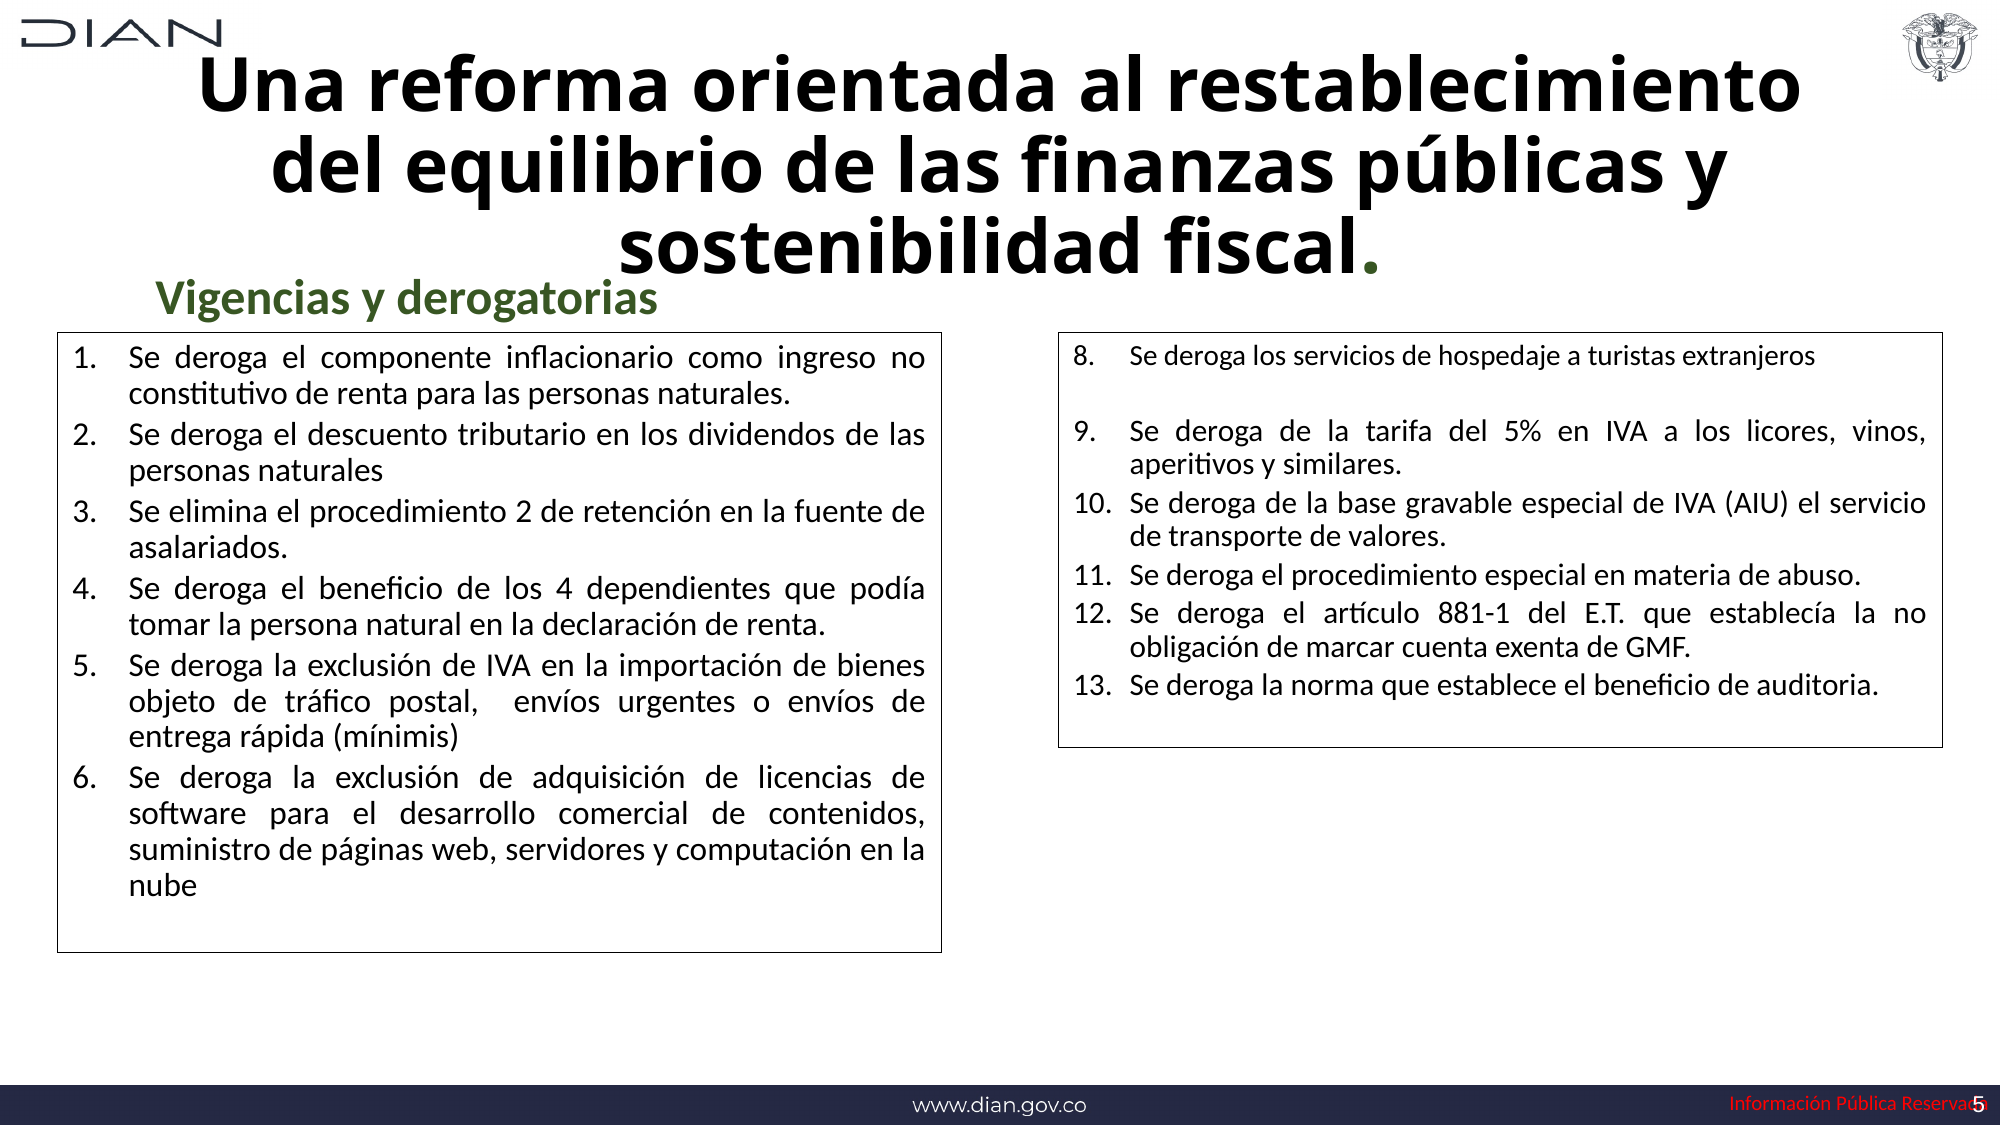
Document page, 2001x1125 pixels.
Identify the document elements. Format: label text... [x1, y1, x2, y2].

picture [1882, 0, 2000, 100]
slide_number 5 [1550, 1085, 2000, 1122]
text_box Vigencias y derogatorias [140, 257, 674, 332]
text_box Se deroga el componente inflacionario como ingreso no constitutivo de renta para las personas naturales. Se deroga el descuento tributario en los dividendos de las personas naturales Se elimina el procedimiento 2 de retención en la fuente de asalariados. Se deroga el beneficio de los 4 dependientes que podía tomar la persona natural en la declaración de renta. Se deroga la exclusión de IVA en la importación de bienes objeto de tráfico postal, envíos urgentes o envíos de entrega rápida (mínimis) Se deroga la exclusión de adquisición de licencias de software para el desarrollo comercial de contenidos, suministro de páginas web, servidores y computación en la nube [57, 332, 942, 953]
title Una reforma orientada al restablecimiento del equilibrio de las finanzas públicas y sostenibilidad fiscal. [137, 59, 1863, 278]
picture [0, 1085, 2000, 1125]
picture [0, 0, 262, 70]
text_box Se deroga los servicios de hospedaje a turistas extranjeros Se deroga de la tarifa del 5% en IVA a los licores, vinos, aperitivos y similares. Se deroga de la base gravable especial de IVA (AIU) el servicio de transporte de valores. Se deroga el procedimiento especial en materia de abuso. Se deroga el artículo 881-1 del E.T. que establecía la no obligación de marcar cuenta exenta de GMF. Se deroga la norma que establece el beneficio de auditoria. [1058, 332, 1943, 748]
